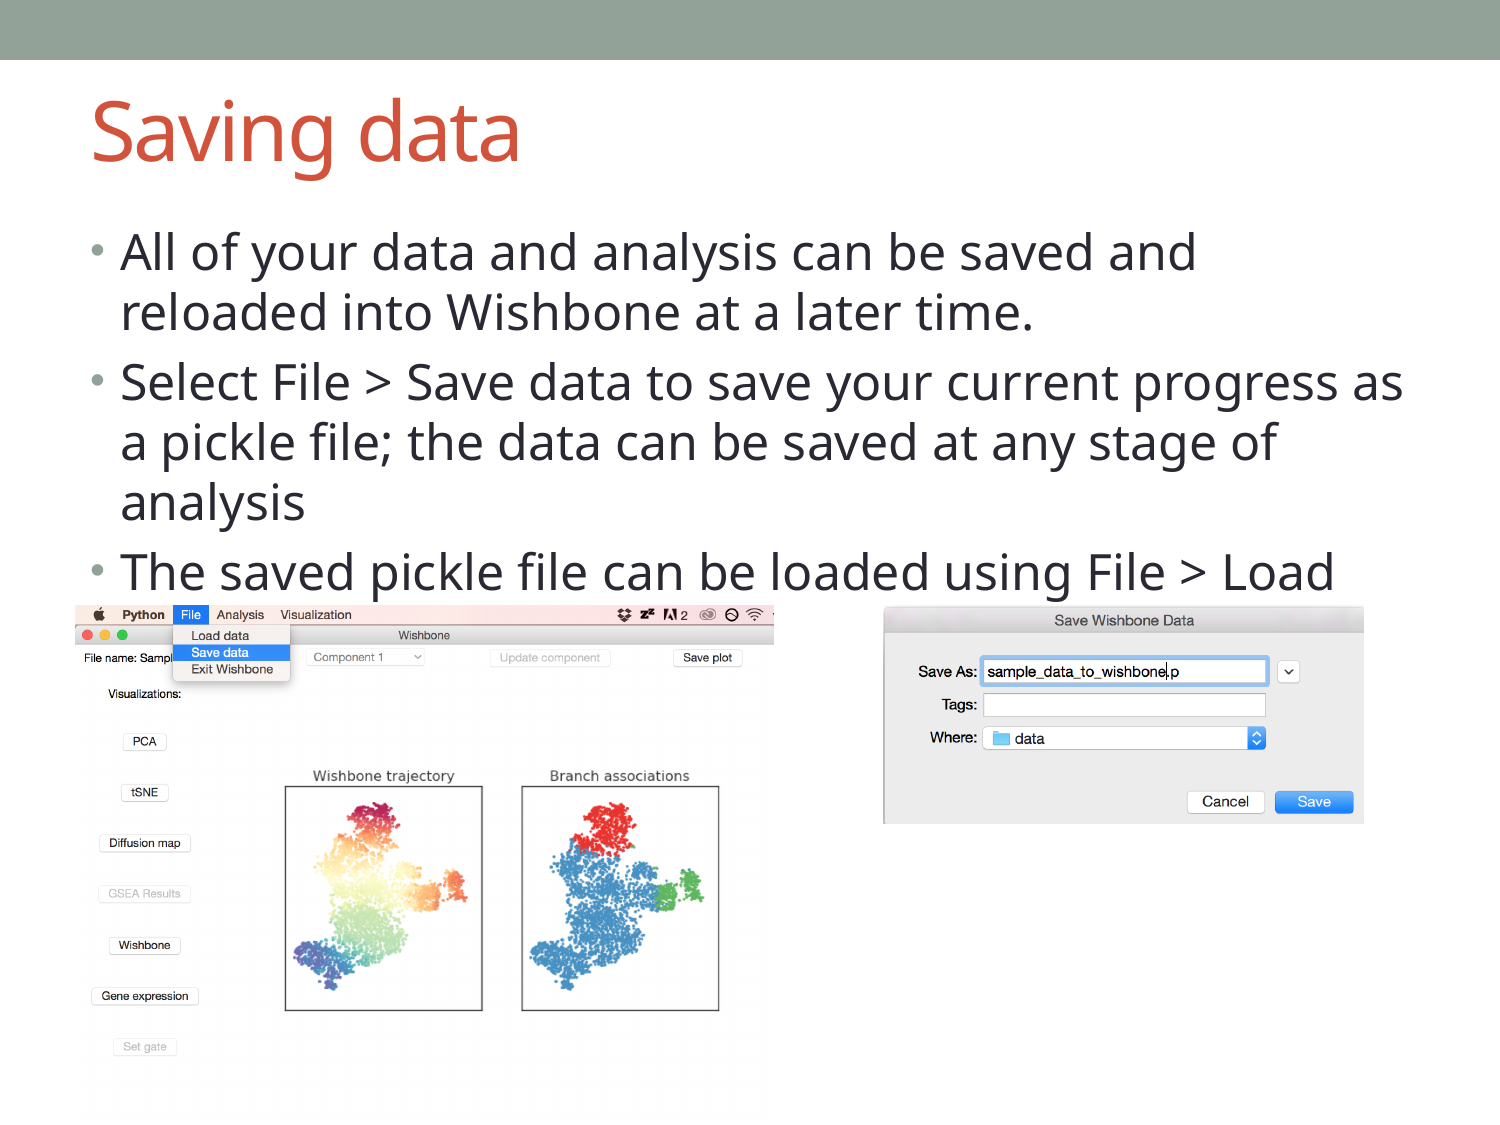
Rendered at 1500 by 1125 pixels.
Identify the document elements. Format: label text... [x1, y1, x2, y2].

title Saving data [75, 46, 1425, 210]
picture [74, 604, 775, 1125]
picture [883, 604, 1365, 824]
list All of your data and analysis can be saved and reloaded into Wishbone at a later time. Select File > Save data to save your current progress as a pickle file; the data can be saved at any stage of analysis The saved pickle file can be loaded using File > Load data [75, 212, 1425, 1013]
